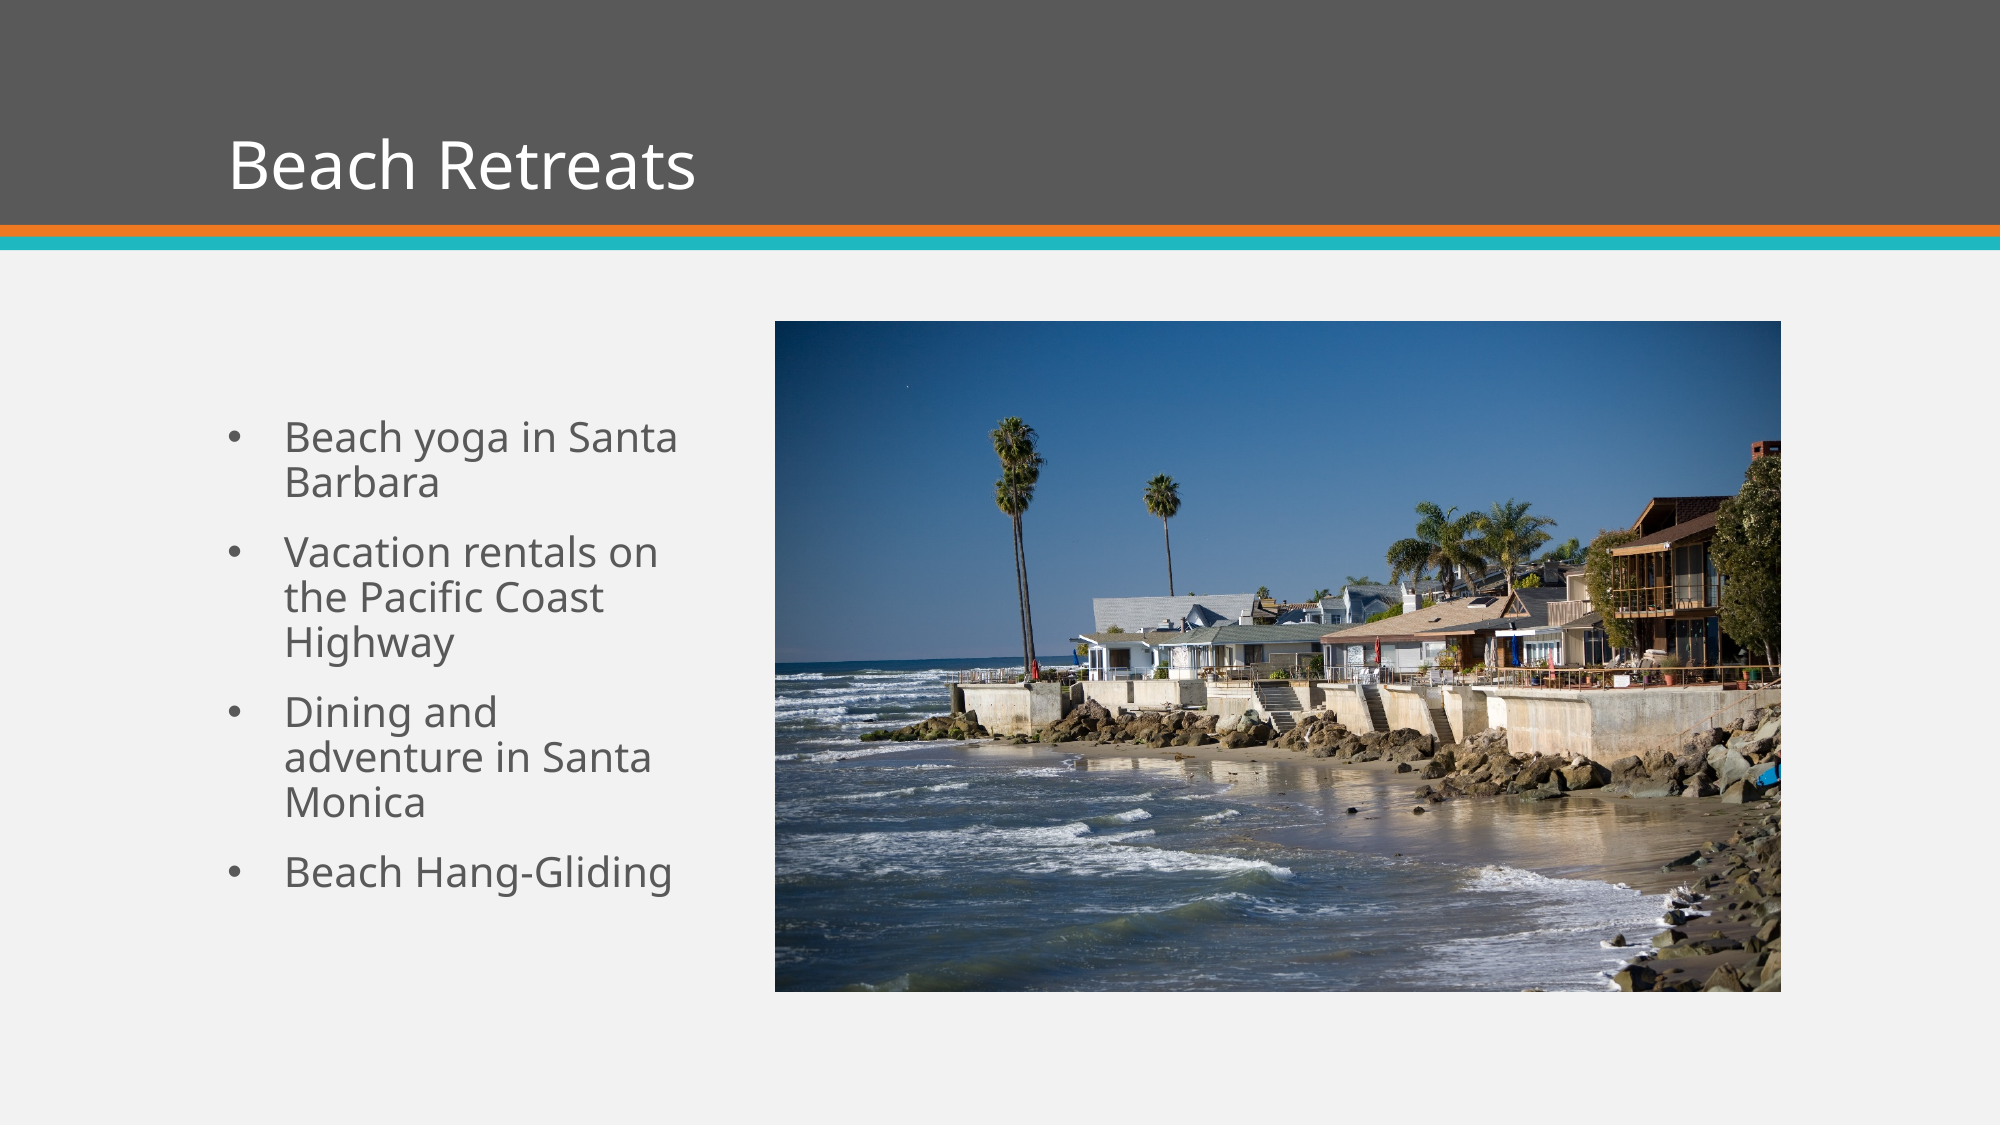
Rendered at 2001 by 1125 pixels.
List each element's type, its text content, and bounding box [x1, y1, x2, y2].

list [775, 321, 1781, 992]
title Beach Retreats [212, 41, 1788, 212]
list Beach yoga in Santa Barbara Vacation rentals on the Pacific Coast Highway Dining and adventure in Santa Monica Beach Hang-Gliding [212, 299, 708, 1013]
